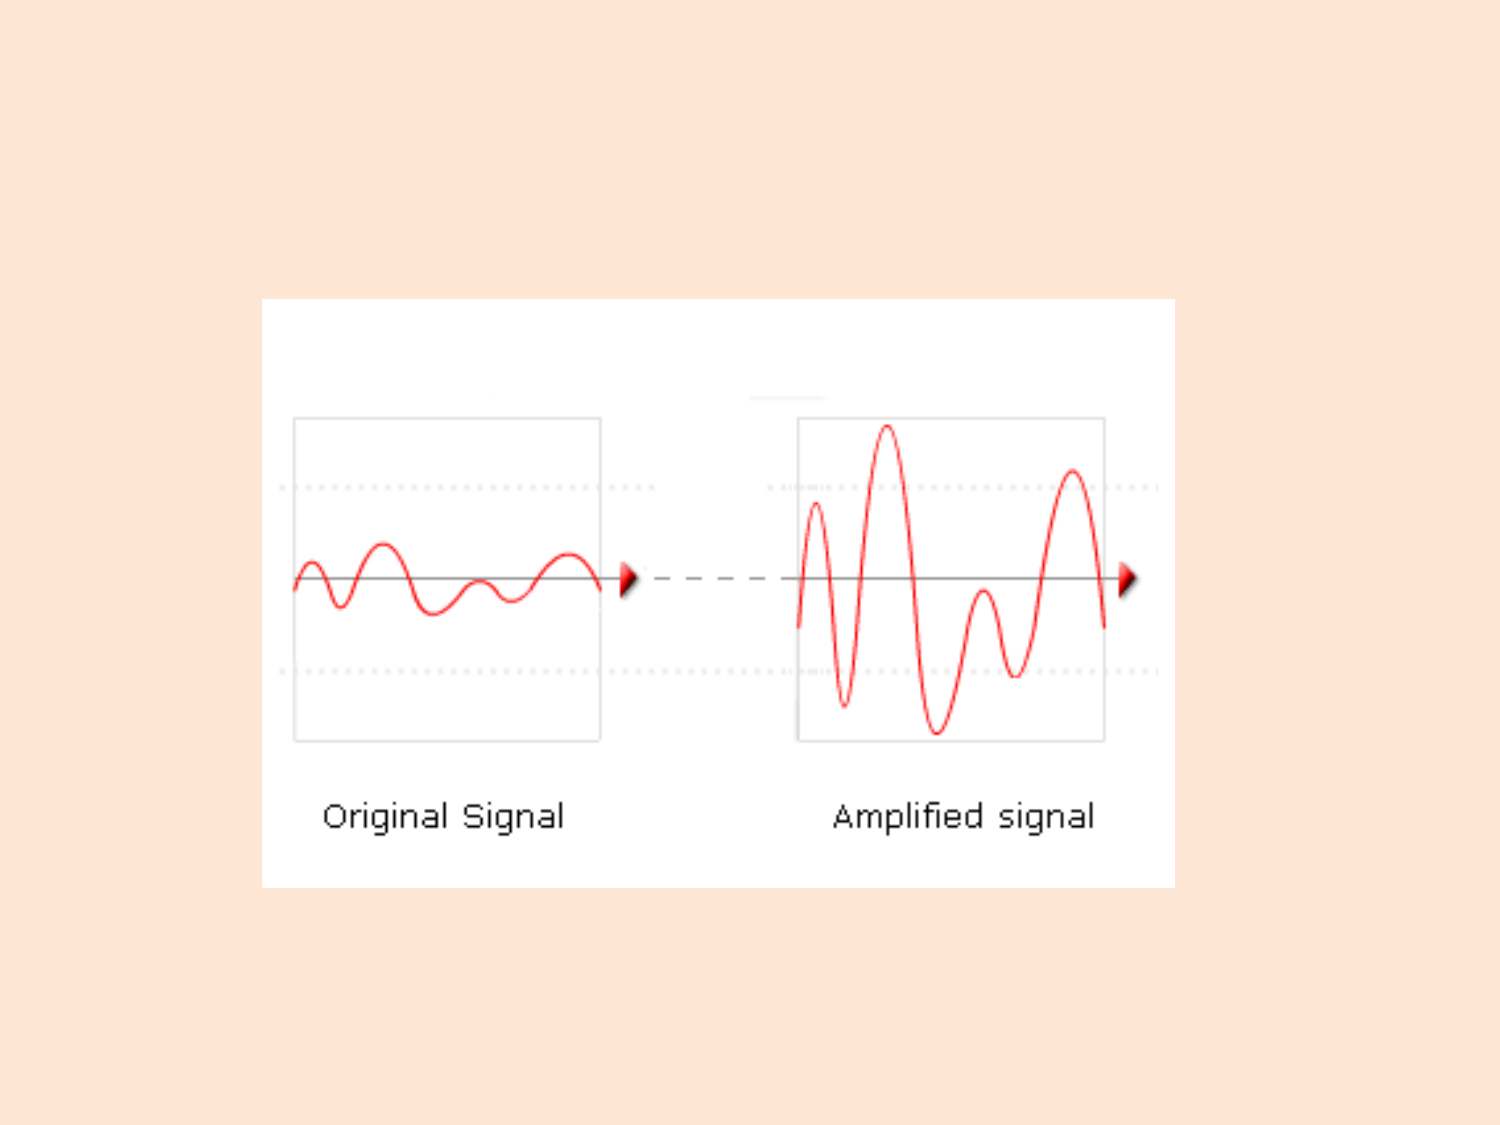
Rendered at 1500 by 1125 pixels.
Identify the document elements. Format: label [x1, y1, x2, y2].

list [262, 299, 1176, 888]
